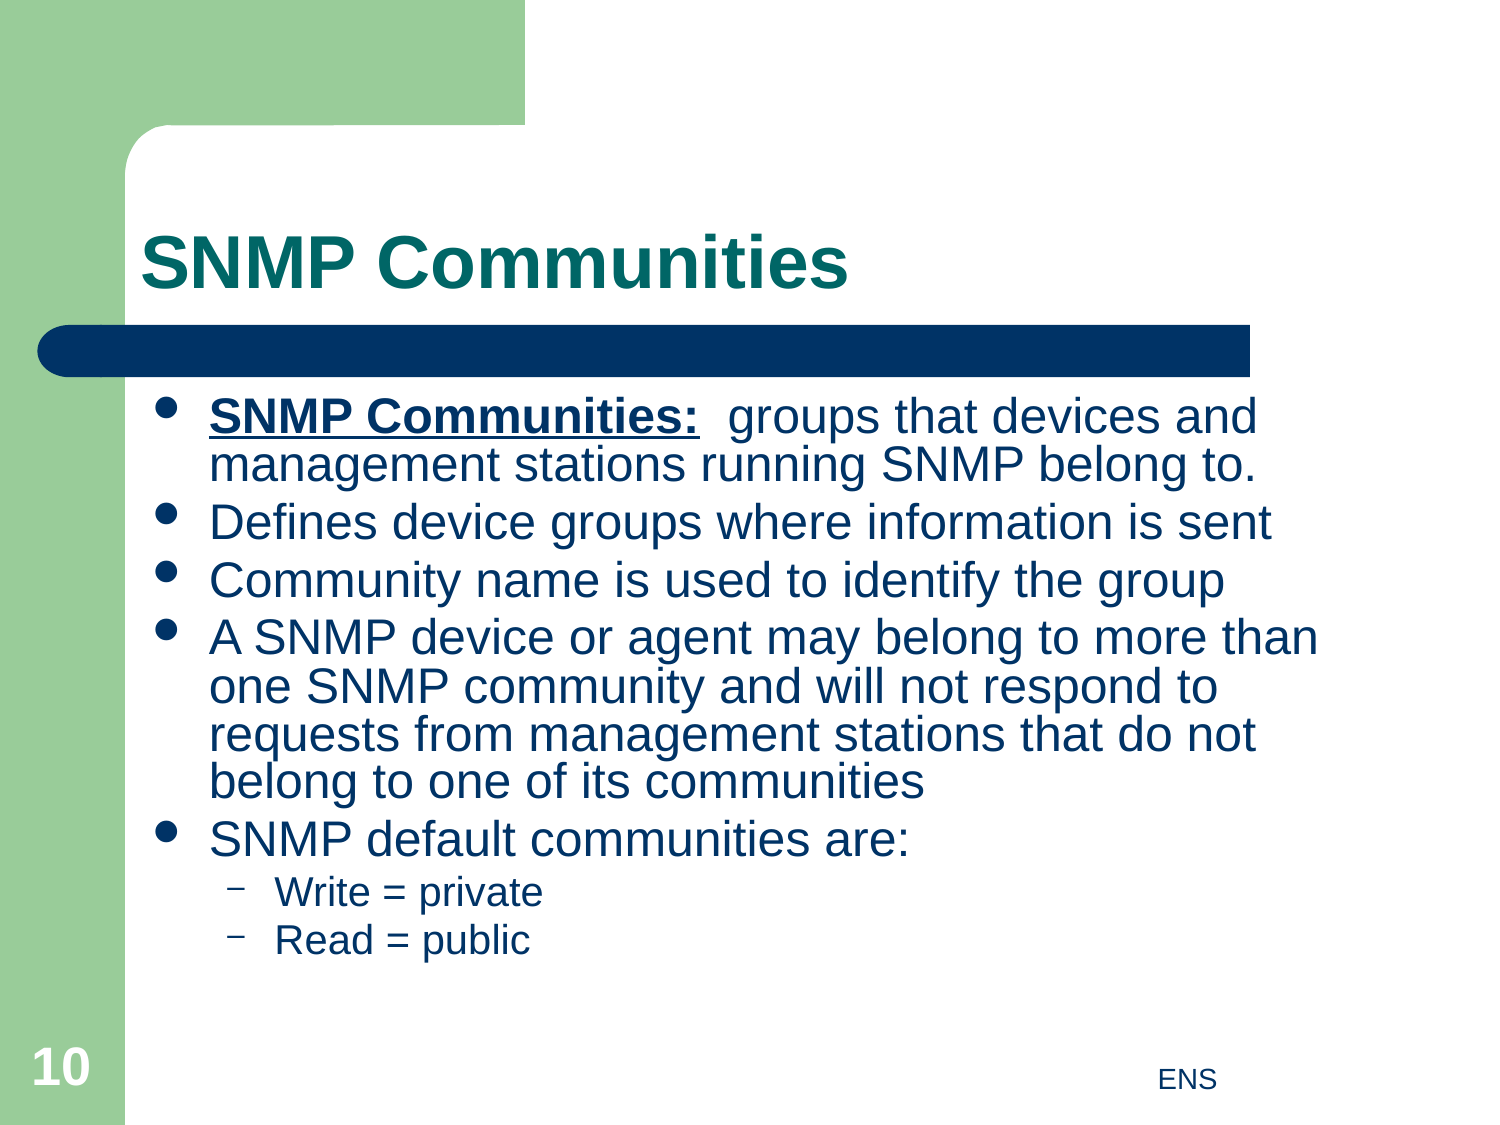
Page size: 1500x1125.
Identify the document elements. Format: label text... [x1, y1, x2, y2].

title SNMP Communities [124, 124, 1426, 313]
footer ENS [949, 1024, 1426, 1104]
slide_number 10 [13, 1023, 111, 1105]
list SNMP Communities: groups that devices and management stations running SNMP belong to. Defines device groups where information is sent Community name is used to identify the group A SNMP device or agent may belong to more than one SNMP community and will not respond to requests from management stations that do not belong to one of its communities SNMP default communities are: Write = private Read = public [137, 387, 1400, 999]
